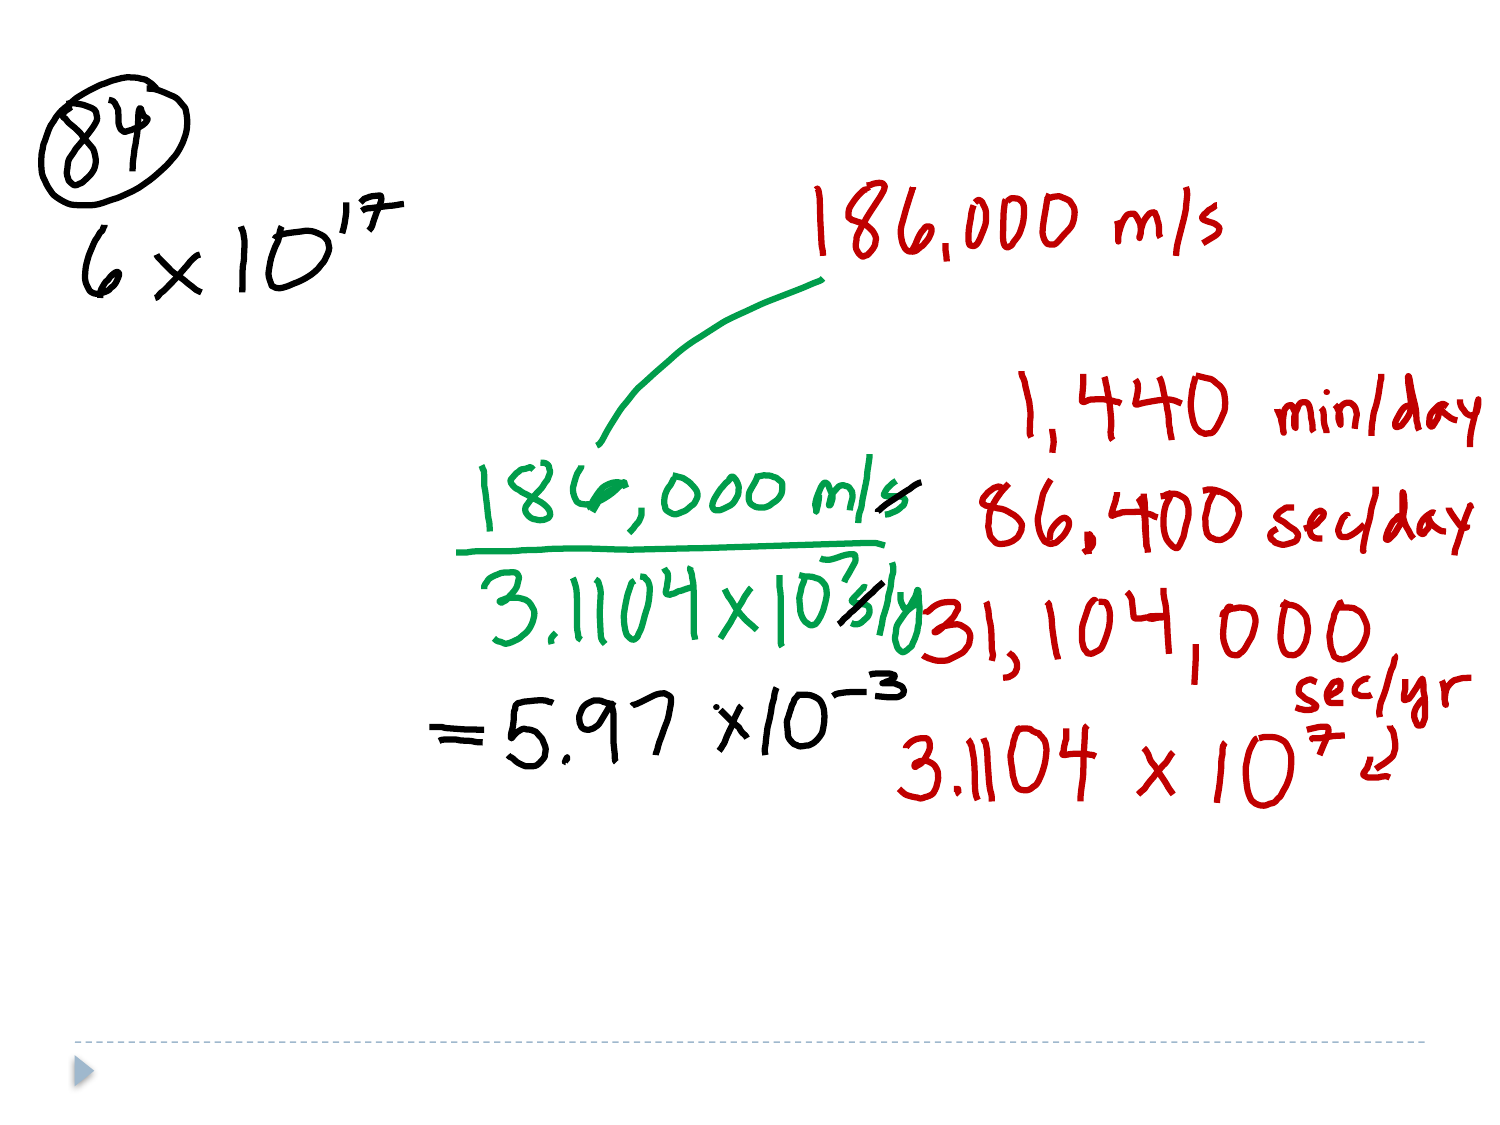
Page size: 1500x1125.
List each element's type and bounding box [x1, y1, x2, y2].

text_box [1081, 599, 1111, 655]
text_box [507, 699, 554, 768]
text_box [1142, 493, 1146, 514]
text_box [857, 454, 871, 524]
text_box [1051, 428, 1055, 453]
text_box [483, 571, 536, 645]
text_box [1320, 407, 1328, 434]
text_box [967, 199, 987, 247]
text_box [1116, 211, 1162, 243]
text_box [1081, 373, 1107, 403]
text_box [1103, 376, 1114, 441]
text_box [628, 507, 643, 534]
text_box [1362, 486, 1377, 550]
text_box [623, 575, 651, 641]
text_box [1143, 747, 1158, 771]
text_box [1403, 678, 1426, 727]
text_box [572, 465, 591, 506]
text_box [341, 202, 348, 234]
text_box [981, 483, 1023, 545]
text_box [1418, 511, 1447, 535]
text_box [84, 224, 120, 299]
text_box [429, 726, 485, 731]
text_box [1385, 491, 1415, 541]
text_box [814, 481, 854, 513]
text_box [1441, 677, 1472, 706]
text_box [877, 481, 922, 512]
text_box [1162, 587, 1170, 654]
text_box [1202, 488, 1240, 541]
text_box [40, 76, 188, 207]
text_box [1377, 725, 1397, 767]
text_box [869, 672, 905, 699]
text_box [967, 739, 979, 801]
text_box [850, 603, 871, 626]
text_box [786, 693, 826, 748]
text_box [718, 705, 743, 752]
text_box [1311, 738, 1328, 756]
text_box [894, 589, 922, 653]
text_box [1079, 725, 1088, 802]
text_box [898, 737, 939, 800]
text_box [663, 474, 699, 516]
text_box [1009, 727, 1048, 791]
text_box [922, 601, 972, 662]
text_box [820, 553, 857, 583]
text_box [1221, 605, 1257, 656]
text_box [1134, 379, 1163, 406]
text_box [798, 574, 828, 627]
text_box [847, 182, 886, 258]
text_box [1216, 741, 1226, 803]
text_box [1311, 734, 1345, 741]
text_box [884, 496, 907, 516]
text_box [179, 275, 202, 294]
text_box [1166, 395, 1182, 405]
text_box [747, 473, 784, 509]
text_box [1147, 615, 1167, 620]
text_box [1303, 509, 1325, 540]
text_box [1362, 756, 1391, 779]
text_box [1306, 725, 1330, 739]
text_box [1137, 751, 1174, 795]
text_box [1244, 736, 1293, 807]
text_box [1334, 401, 1358, 429]
text_box [550, 632, 557, 645]
text_box [267, 226, 330, 289]
text_box [1428, 403, 1458, 428]
text_box [1137, 497, 1149, 553]
text_box [1002, 197, 1025, 249]
text_box [1146, 510, 1158, 519]
text_box [1126, 591, 1165, 620]
text_box [438, 738, 483, 744]
text_box [240, 226, 246, 293]
text_box [1328, 601, 1368, 661]
text_box [154, 253, 201, 299]
text_box [586, 481, 627, 509]
text_box [985, 601, 994, 661]
text_box [689, 566, 696, 640]
text_box [883, 480, 897, 500]
text_box [1110, 492, 1140, 517]
text_box [1160, 490, 1190, 549]
text_box [663, 567, 692, 596]
text_box [1041, 193, 1076, 246]
text_box [1378, 654, 1396, 718]
text_box [815, 187, 824, 256]
text_box [738, 608, 758, 631]
text_box [778, 575, 783, 648]
text_box [578, 699, 617, 763]
text_box [1037, 479, 1070, 545]
text_box [900, 187, 933, 253]
text_box [1279, 600, 1309, 656]
text_box [1158, 376, 1173, 441]
text_box [456, 542, 886, 554]
text_box [1193, 644, 1197, 685]
text_box [1020, 371, 1032, 438]
text_box [359, 194, 383, 209]
text_box [711, 475, 740, 512]
text_box [1190, 374, 1226, 435]
text_box [1276, 401, 1315, 434]
text_box [1295, 678, 1318, 711]
text_box [719, 587, 752, 639]
text_box [1394, 375, 1420, 431]
text_box [572, 577, 582, 641]
text_box [1201, 204, 1221, 244]
text_box [596, 277, 824, 447]
text_box [838, 581, 884, 625]
text_box [594, 578, 606, 645]
text_box [1085, 747, 1097, 758]
text_box [1082, 533, 1094, 554]
text_box [1326, 680, 1344, 704]
text_box [1002, 651, 1018, 679]
text_box [1109, 394, 1122, 405]
text_box [509, 461, 551, 521]
text_box [1453, 504, 1473, 556]
text_box [591, 499, 605, 513]
text_box [1337, 514, 1365, 538]
text_box [1175, 186, 1188, 256]
text_box [1459, 398, 1480, 448]
text_box [953, 788, 961, 796]
text_box [1448, 507, 1463, 528]
text_box [1046, 601, 1059, 660]
text_box [851, 586, 867, 604]
text_box [361, 203, 405, 212]
text_box [1158, 772, 1174, 795]
text_box [982, 738, 993, 802]
text_box [1353, 677, 1372, 697]
text_box [363, 209, 379, 232]
text_box [763, 687, 778, 756]
text_box [1370, 373, 1383, 436]
text_box [878, 562, 895, 636]
text_box [723, 588, 738, 610]
text_box [155, 254, 179, 276]
text_box [832, 691, 867, 697]
text_box [944, 243, 948, 262]
text_box [734, 723, 748, 739]
text_box [1269, 506, 1299, 546]
text_box [1061, 728, 1083, 756]
text_box [480, 465, 491, 532]
text_box [631, 692, 672, 756]
